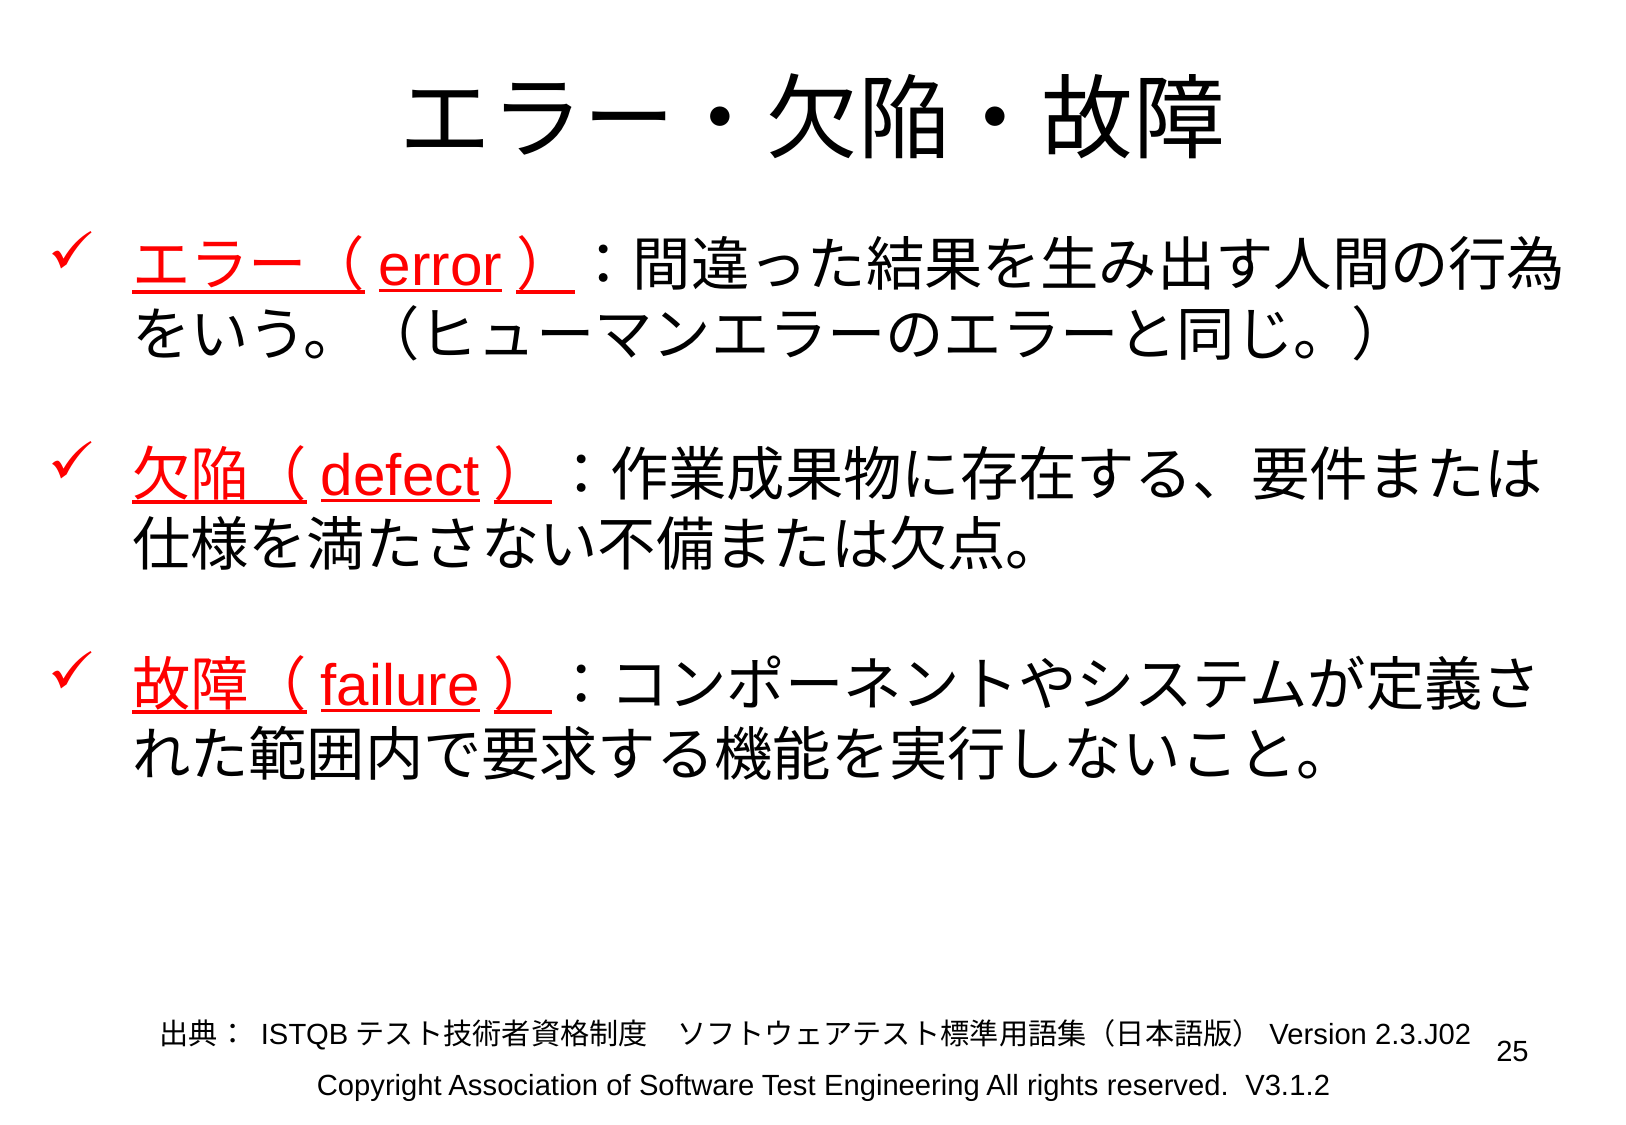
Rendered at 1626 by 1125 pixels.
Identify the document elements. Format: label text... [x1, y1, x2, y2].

title エラー・欠陥・故障 [80, 44, 1544, 185]
slide_number 25 [1416, 1058, 1544, 1103]
text_box 出典： ISTQBテスト技術者資格制度 ソフトウェアテスト標準用語集（日本語版）Version 2.3.J02 [51, 1008, 1580, 1058]
text_box エラー（error）：間違った結果を生み出す人間の行為をいう。（ヒューマンエラーのエラーと同じ。） 欠陥（defect）：作業成果物に存在する、要件または仕様を満たさない不備または欠点。 故障（failure）：コンポーネントやシステムが定義された範囲内で要求する機能を実行しないこと。 [32, 219, 1593, 795]
footer Copyright Association of Software Test Engineering All rights reserved. V3.1.2 [233, 1058, 1416, 1103]
